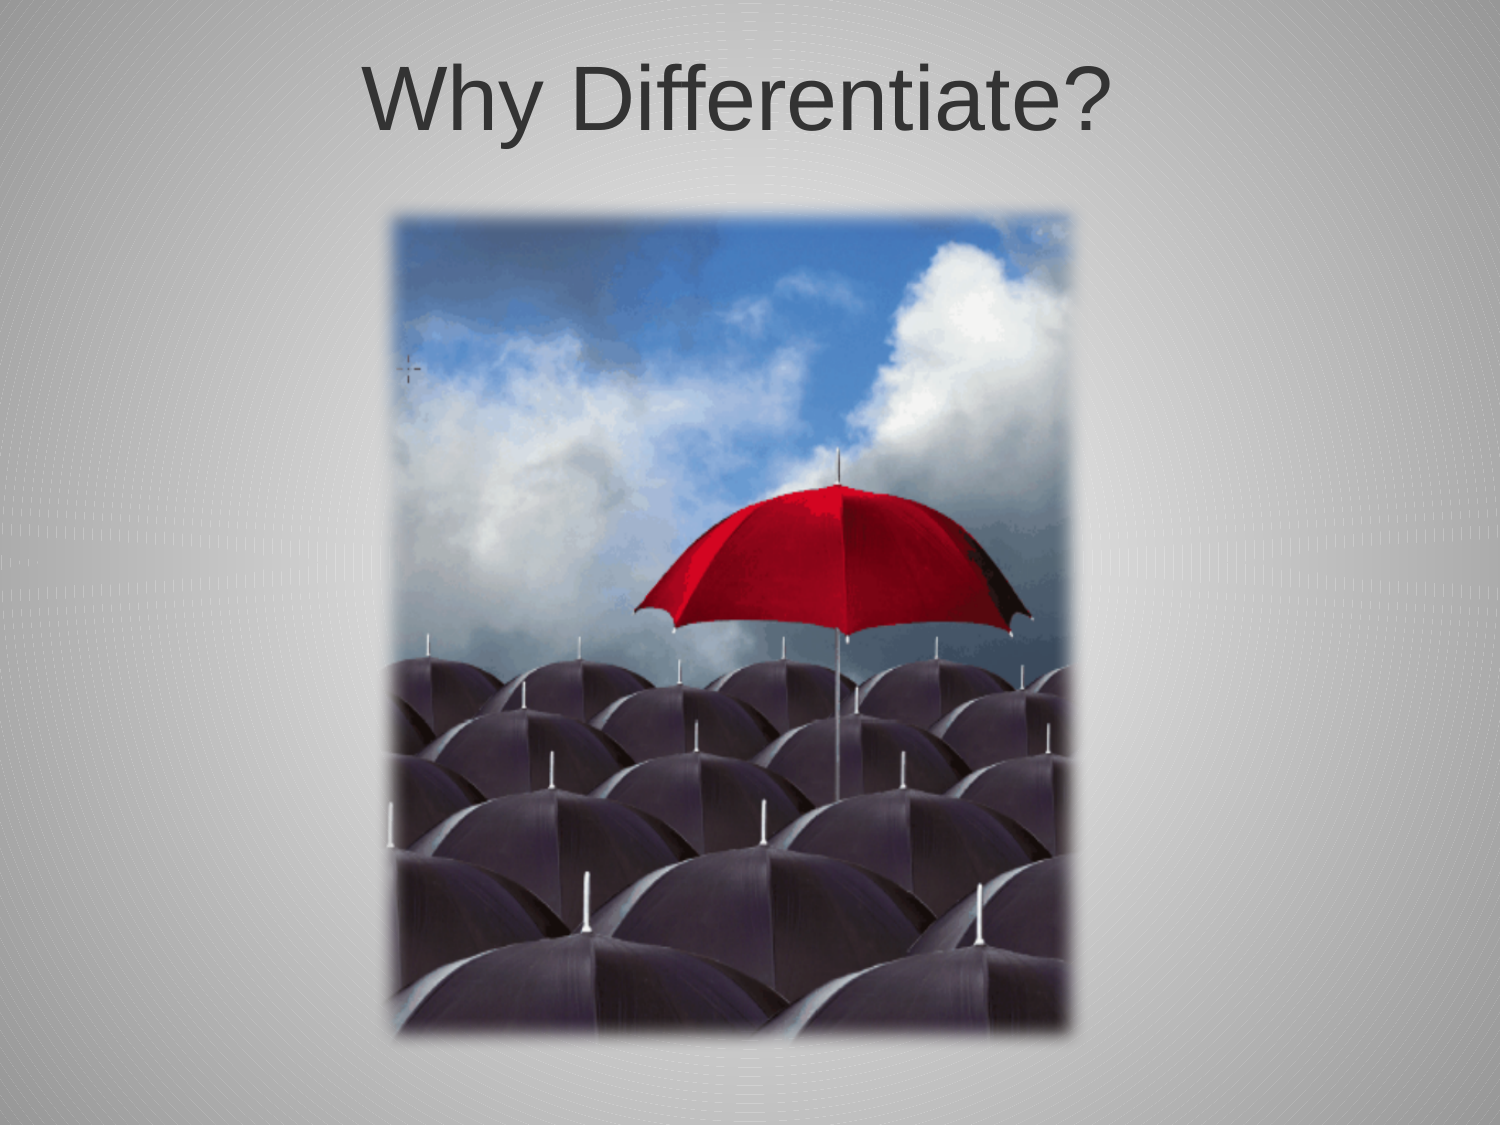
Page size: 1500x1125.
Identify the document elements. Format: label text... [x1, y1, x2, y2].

title Why Differentiate? [62, 0, 1413, 188]
picture [374, 199, 1088, 1052]
